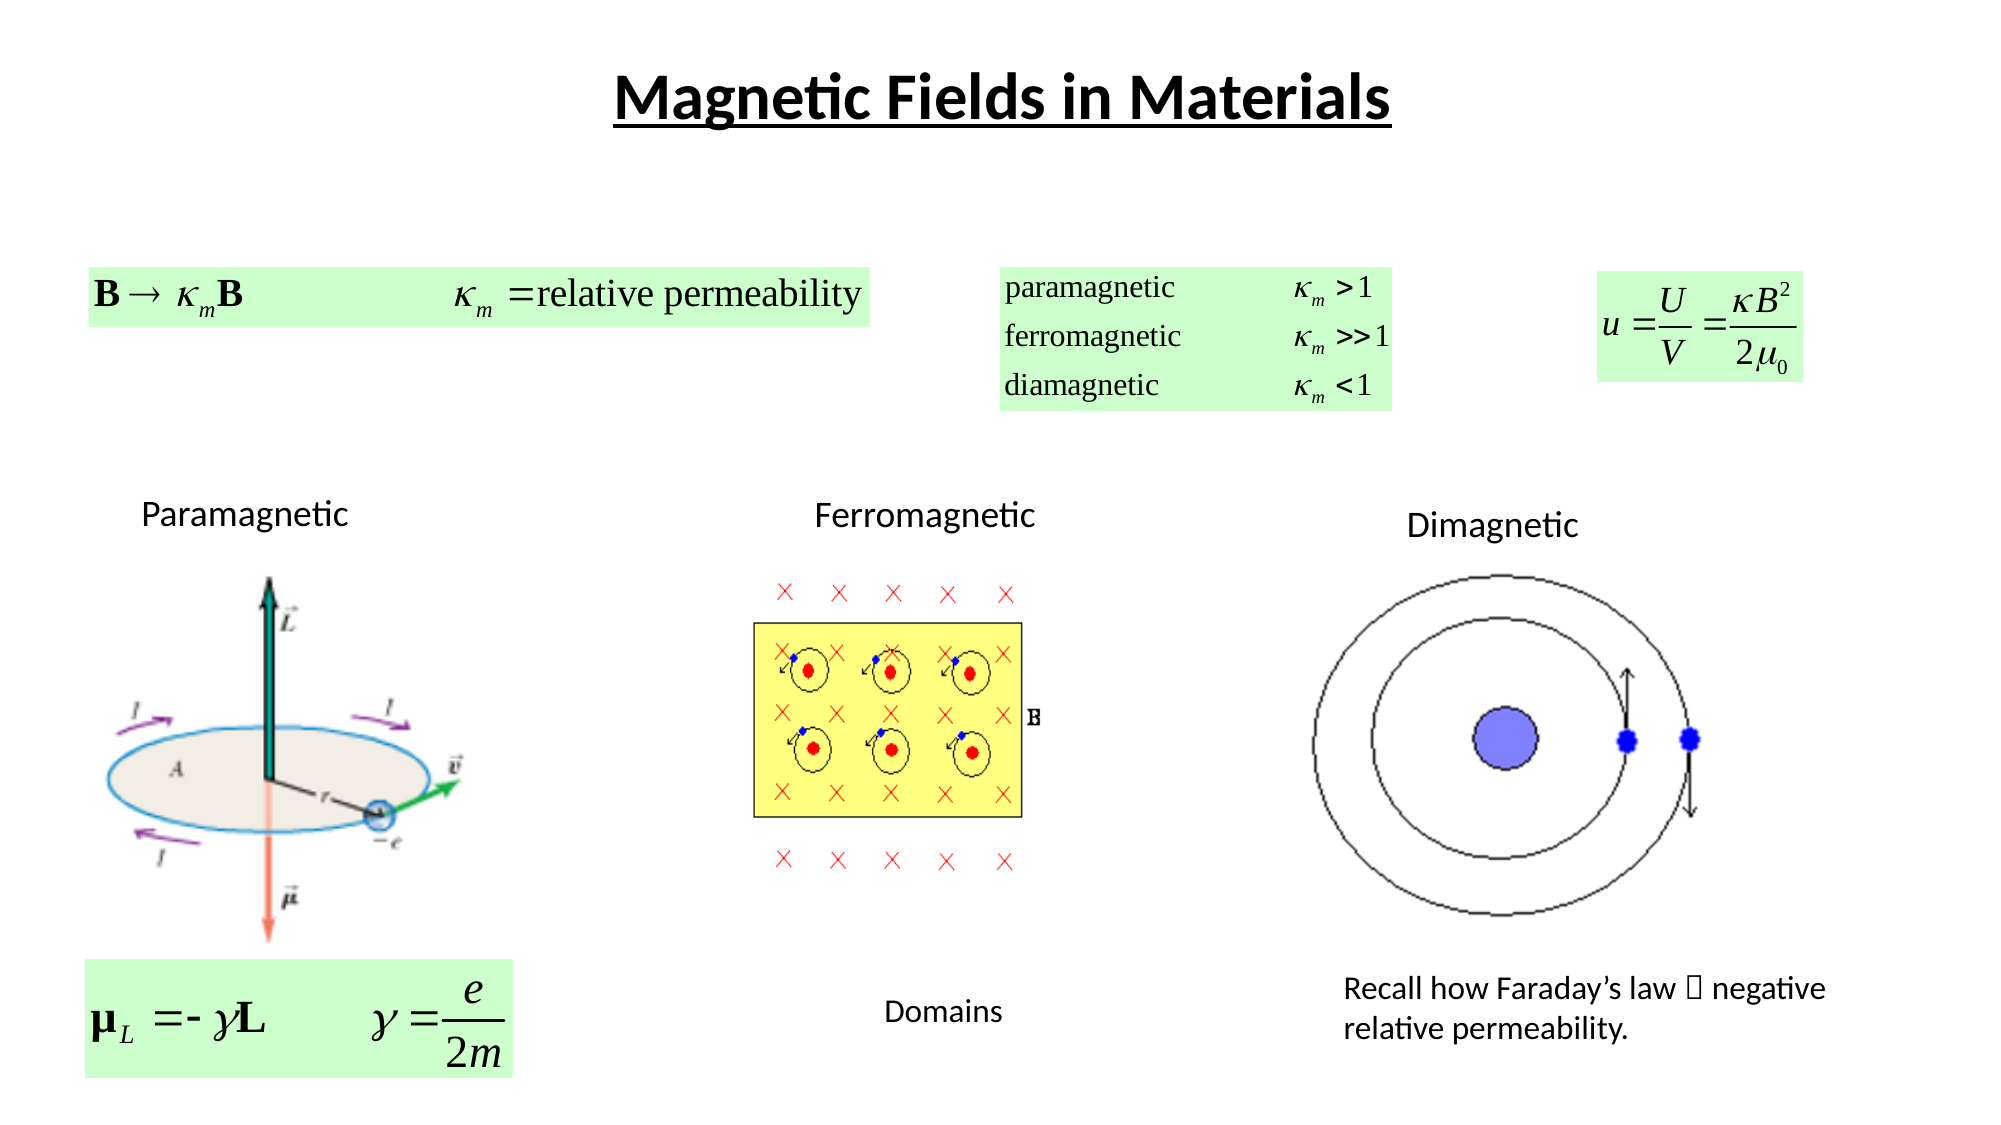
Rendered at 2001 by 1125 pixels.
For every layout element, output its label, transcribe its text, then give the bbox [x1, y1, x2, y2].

text_box Dimagnetic [1392, 492, 1651, 553]
picture [71, 542, 497, 985]
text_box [85, 959, 514, 1079]
text_box Paramagnetic [126, 481, 385, 542]
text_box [722, 536, 1136, 912]
text_box Domains [869, 981, 1082, 1037]
text_box Magnetic Fields in Materials [598, 45, 1424, 140]
text_box Ferromagnetic [799, 482, 1058, 536]
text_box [1597, 271, 1804, 382]
picture [1307, 562, 1721, 927]
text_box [999, 266, 1393, 411]
text_box Recall how Faraday’s law  negative relative permeability. [1328, 959, 1852, 1054]
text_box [88, 266, 870, 327]
